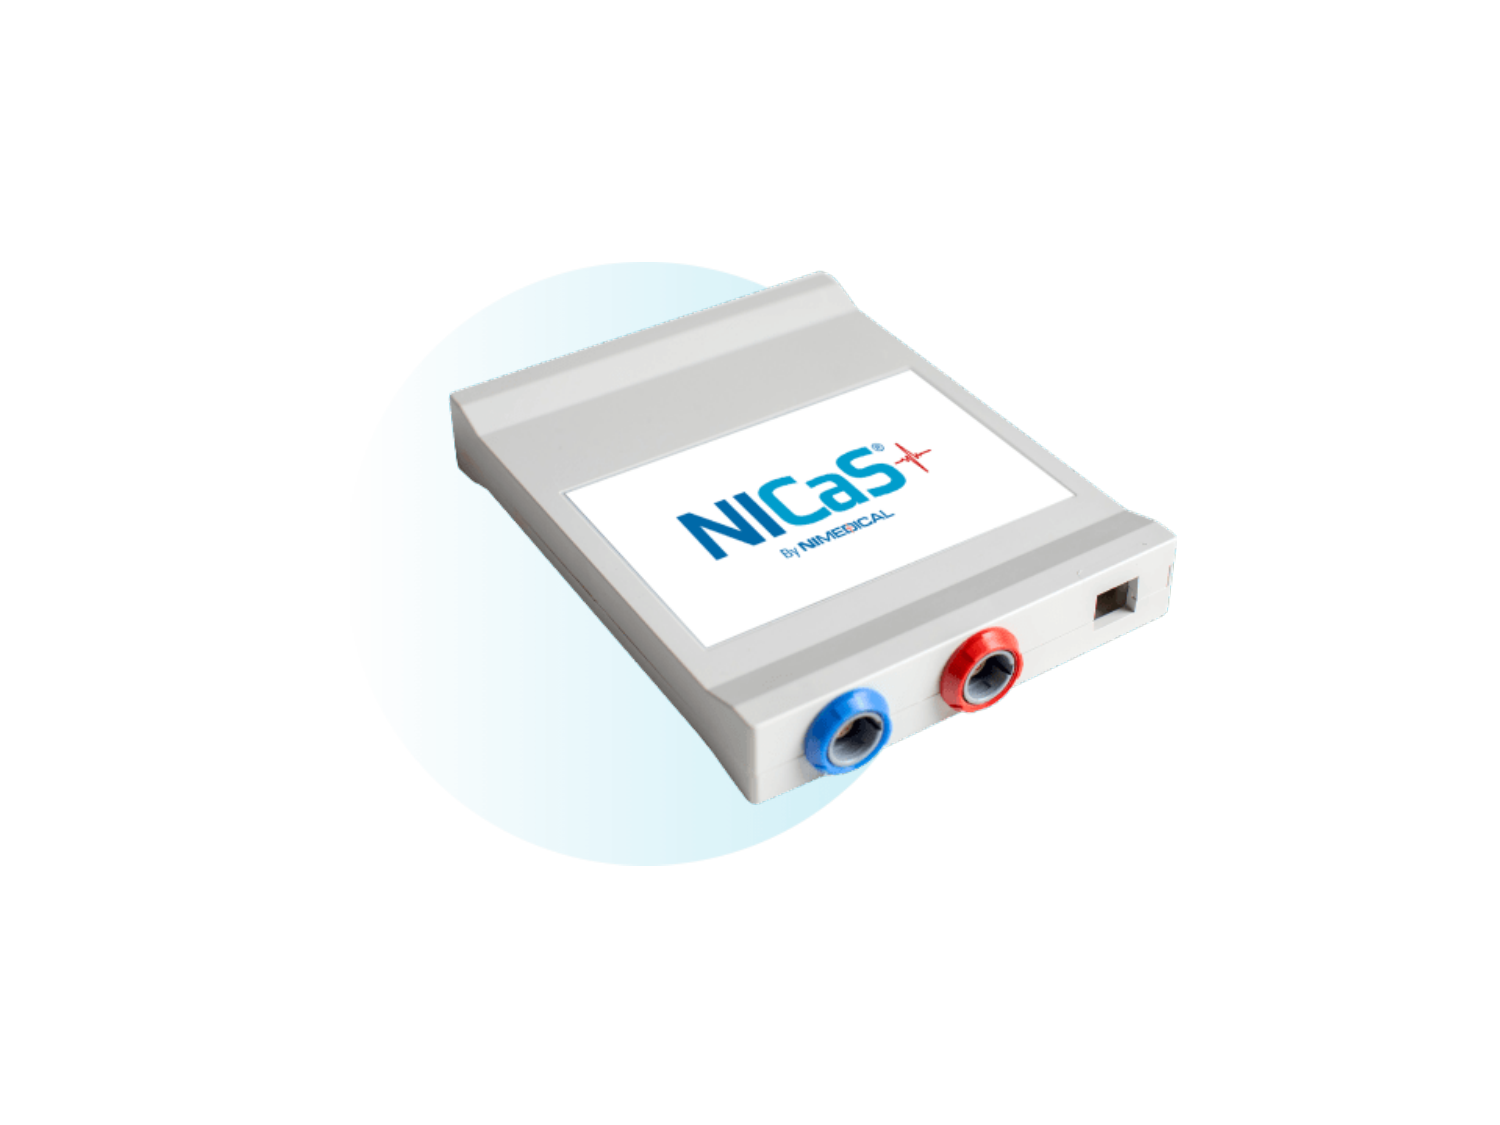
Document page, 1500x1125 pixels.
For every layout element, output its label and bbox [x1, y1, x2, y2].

picture [349, 262, 1177, 866]
